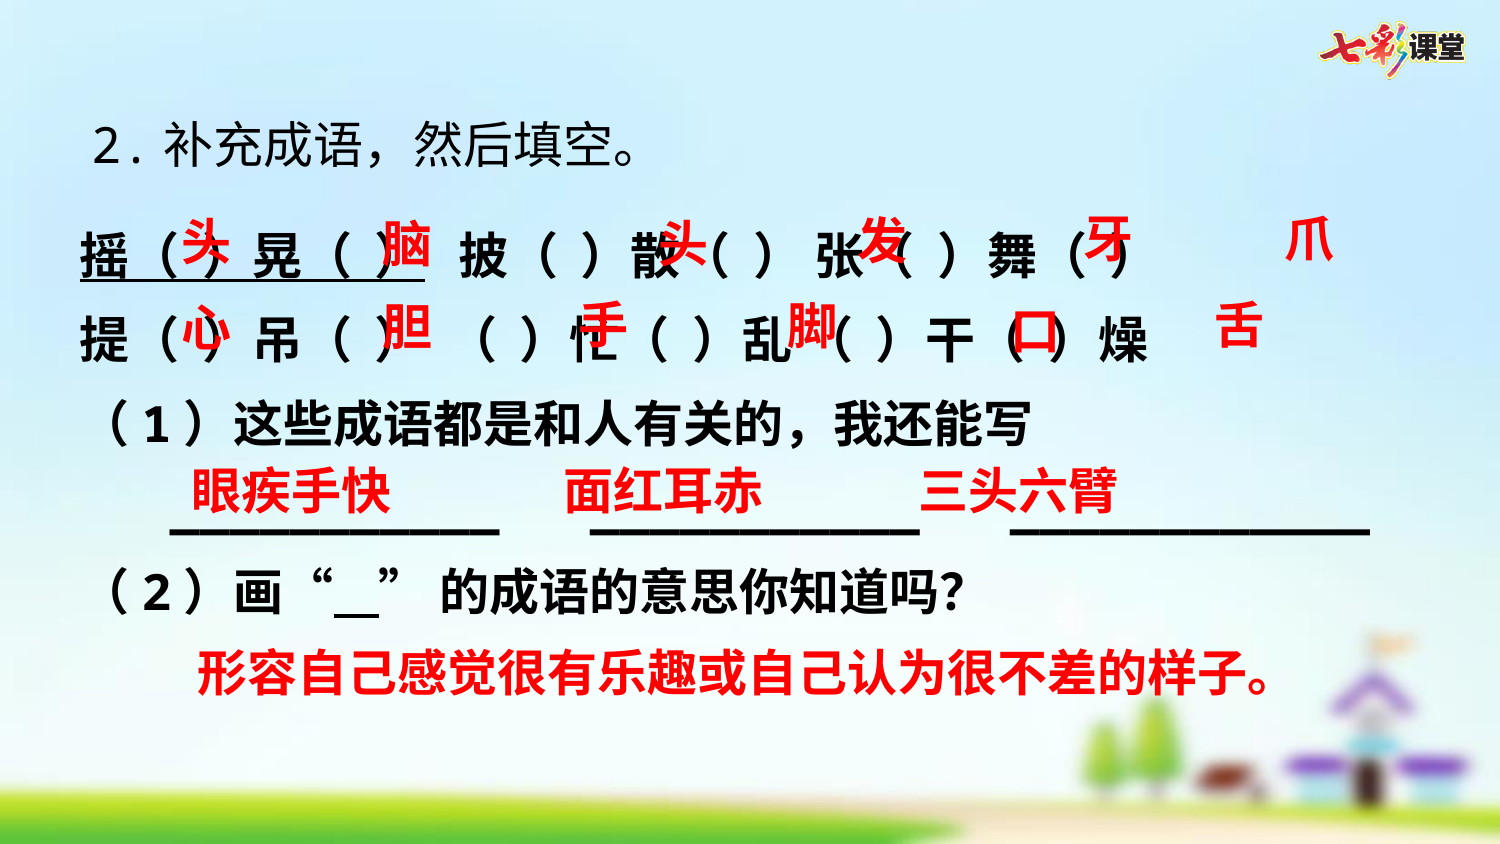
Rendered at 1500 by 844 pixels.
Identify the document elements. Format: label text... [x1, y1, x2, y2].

text_box 发 [842, 201, 937, 277]
text_box 眼疾手快 [177, 452, 486, 528]
text_box 心 [166, 289, 261, 365]
text_box 三头六臂 [903, 452, 1211, 528]
text_box 头 [166, 203, 261, 278]
text_box 2.补充成语，然后填空。 [76, 105, 948, 181]
text_box 手 [563, 285, 658, 361]
text_box 牙 [1068, 200, 1163, 276]
text_box 口 [995, 291, 1090, 367]
text_box 脚 [772, 287, 867, 362]
picture [0, 0, 1500, 844]
text_box 面红耳赤 [549, 452, 880, 528]
text_box 爪 [1269, 200, 1364, 276]
text_box 摇（ ）晃（ ） 披（ ）散（ ） 张（ ）舞（ ） 提（ ）吊（ ） （ ）忙（ ）乱 （ ）干（ ）燥 （1）这些成语都是和人有关的，我还能写 ___________ ___________ ____________ （2）画“ ” 的成语的意思你知道吗？ [64, 193, 1459, 628]
text_box 脑 [367, 204, 462, 280]
text_box 舌 [1199, 285, 1294, 361]
text_box 形容自己感觉很有乐趣或自己认为很不差的样子。 [182, 634, 1282, 710]
text_box 胆 [367, 287, 462, 363]
text_box 头 [643, 204, 738, 280]
